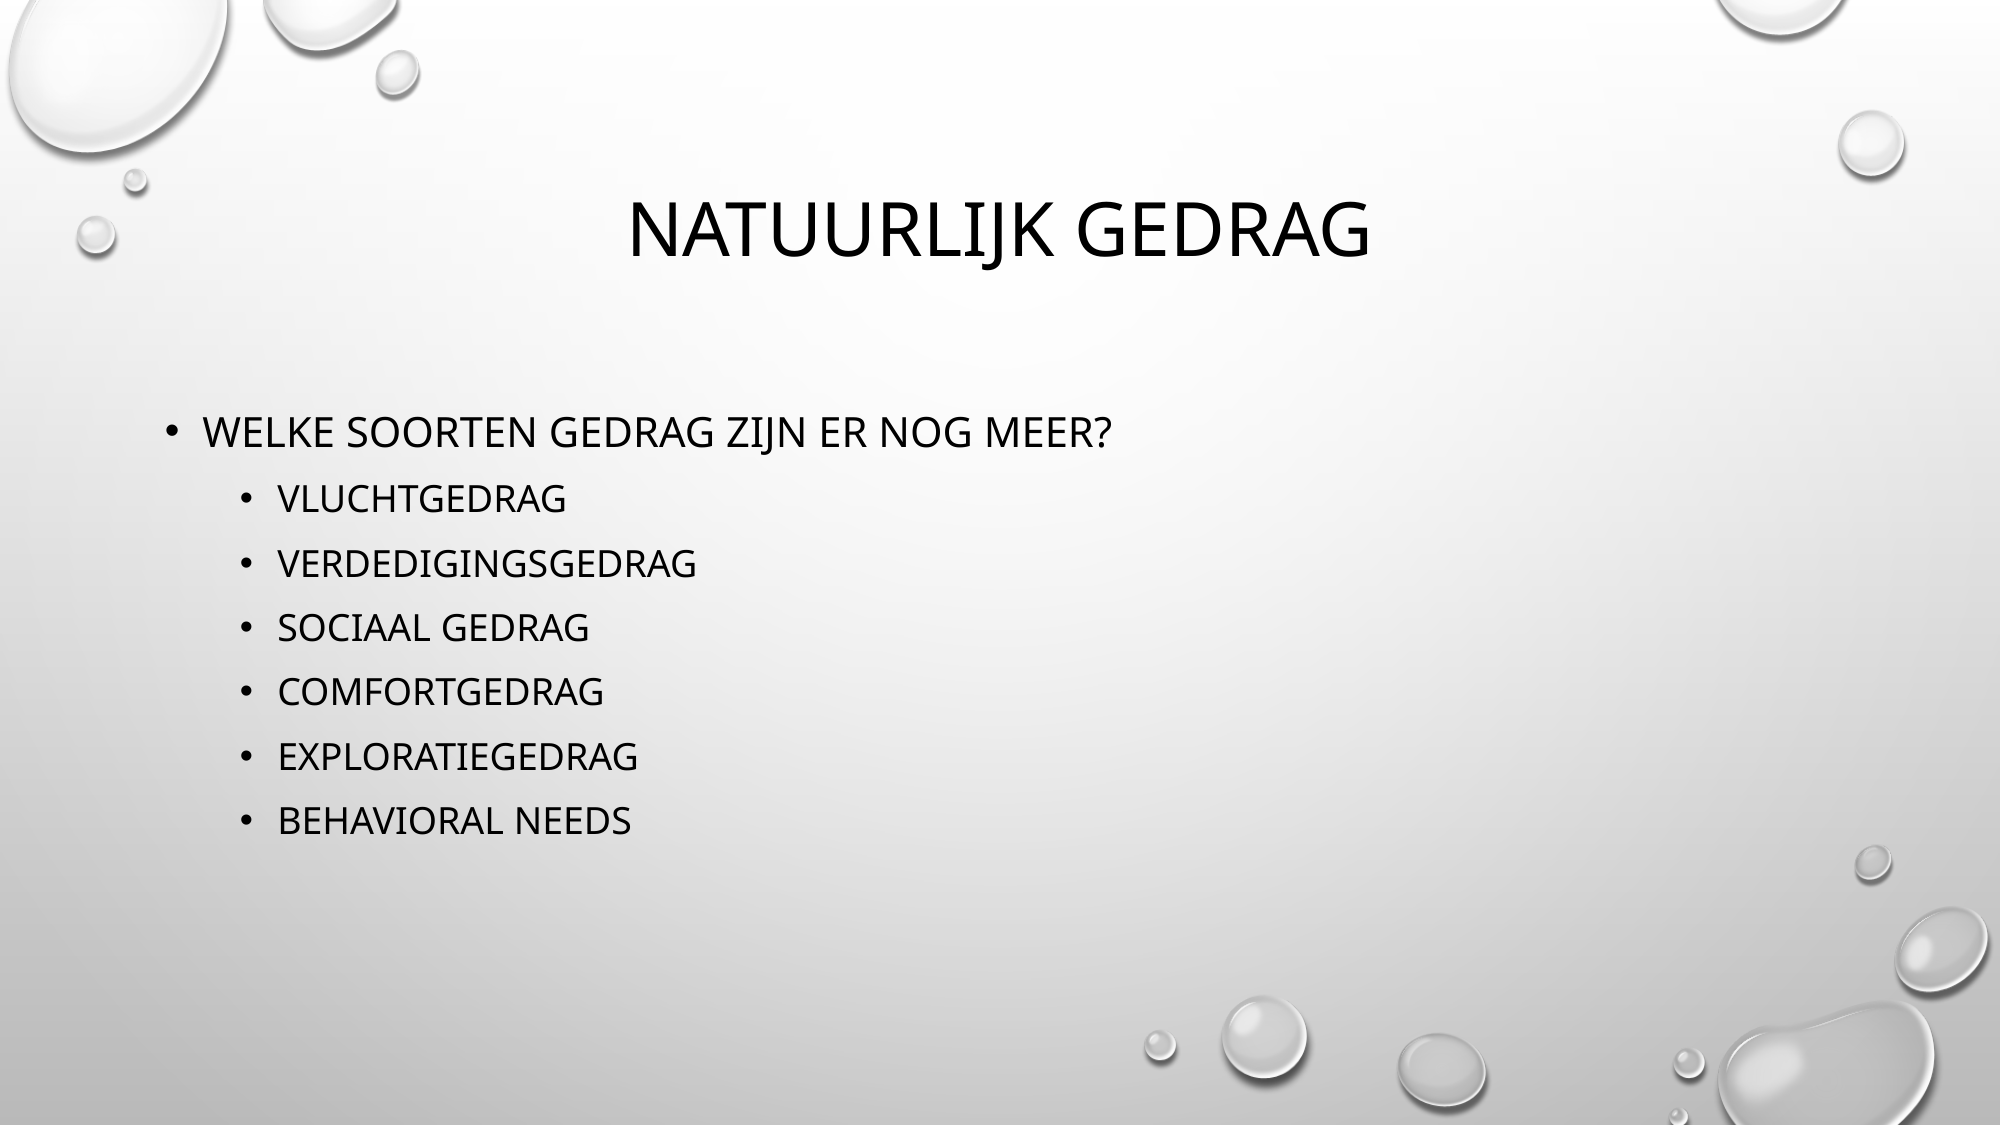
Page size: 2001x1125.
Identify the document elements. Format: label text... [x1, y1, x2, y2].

list Welke soorten gedrag zijn er nog meer? Vluchtgedrag Verdedigingsgedrag Sociaal gedrag Comfortgedrag Exploratiegedrag Behavioral needs [149, 388, 1850, 950]
title Natuurlijk gedrag [149, 101, 1851, 364]
picture [0, 0, 2000, 1125]
